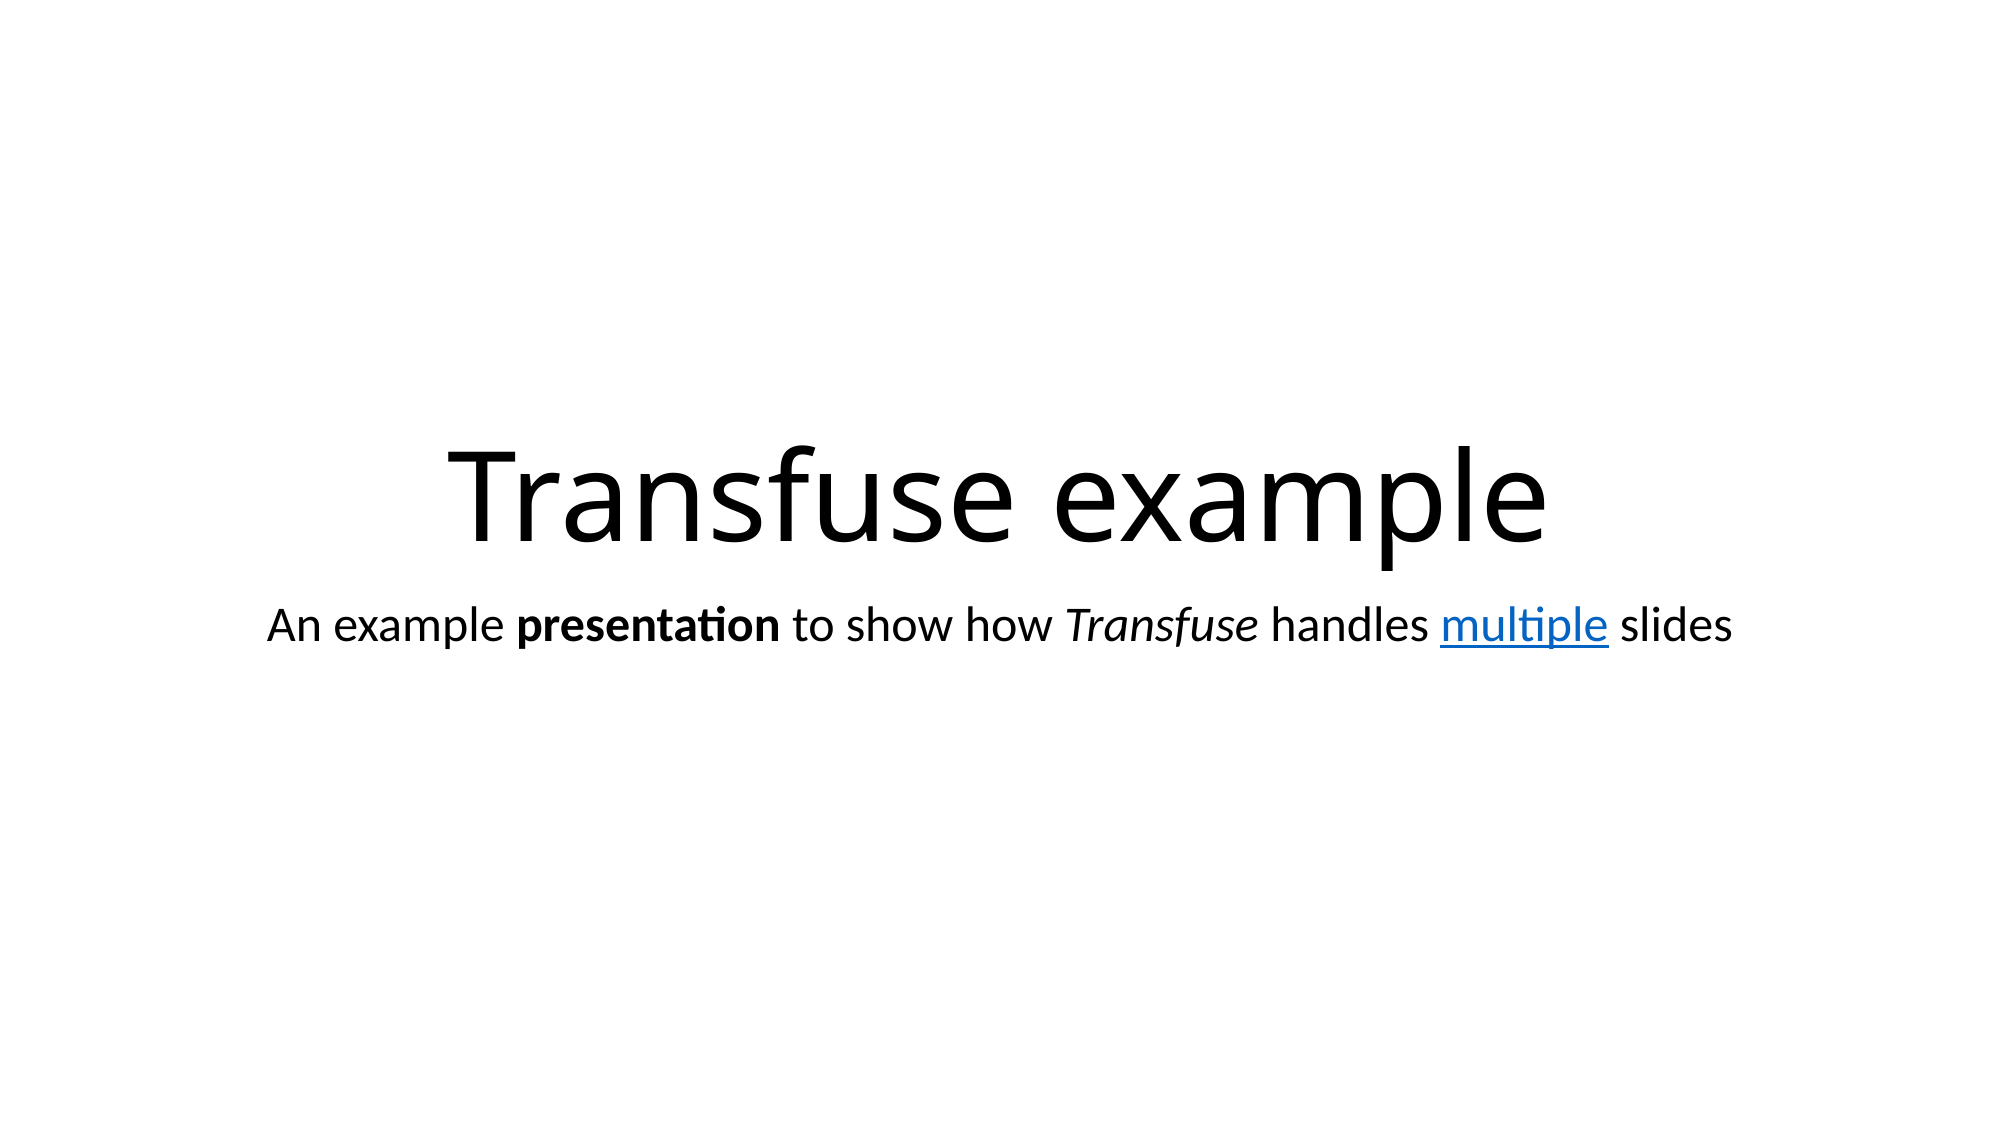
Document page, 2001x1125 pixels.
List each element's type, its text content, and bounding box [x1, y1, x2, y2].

title Transfuse example [249, 184, 1750, 576]
subtitle An example presentation to show how Transfuse handles multiple slides [249, 590, 1750, 863]
